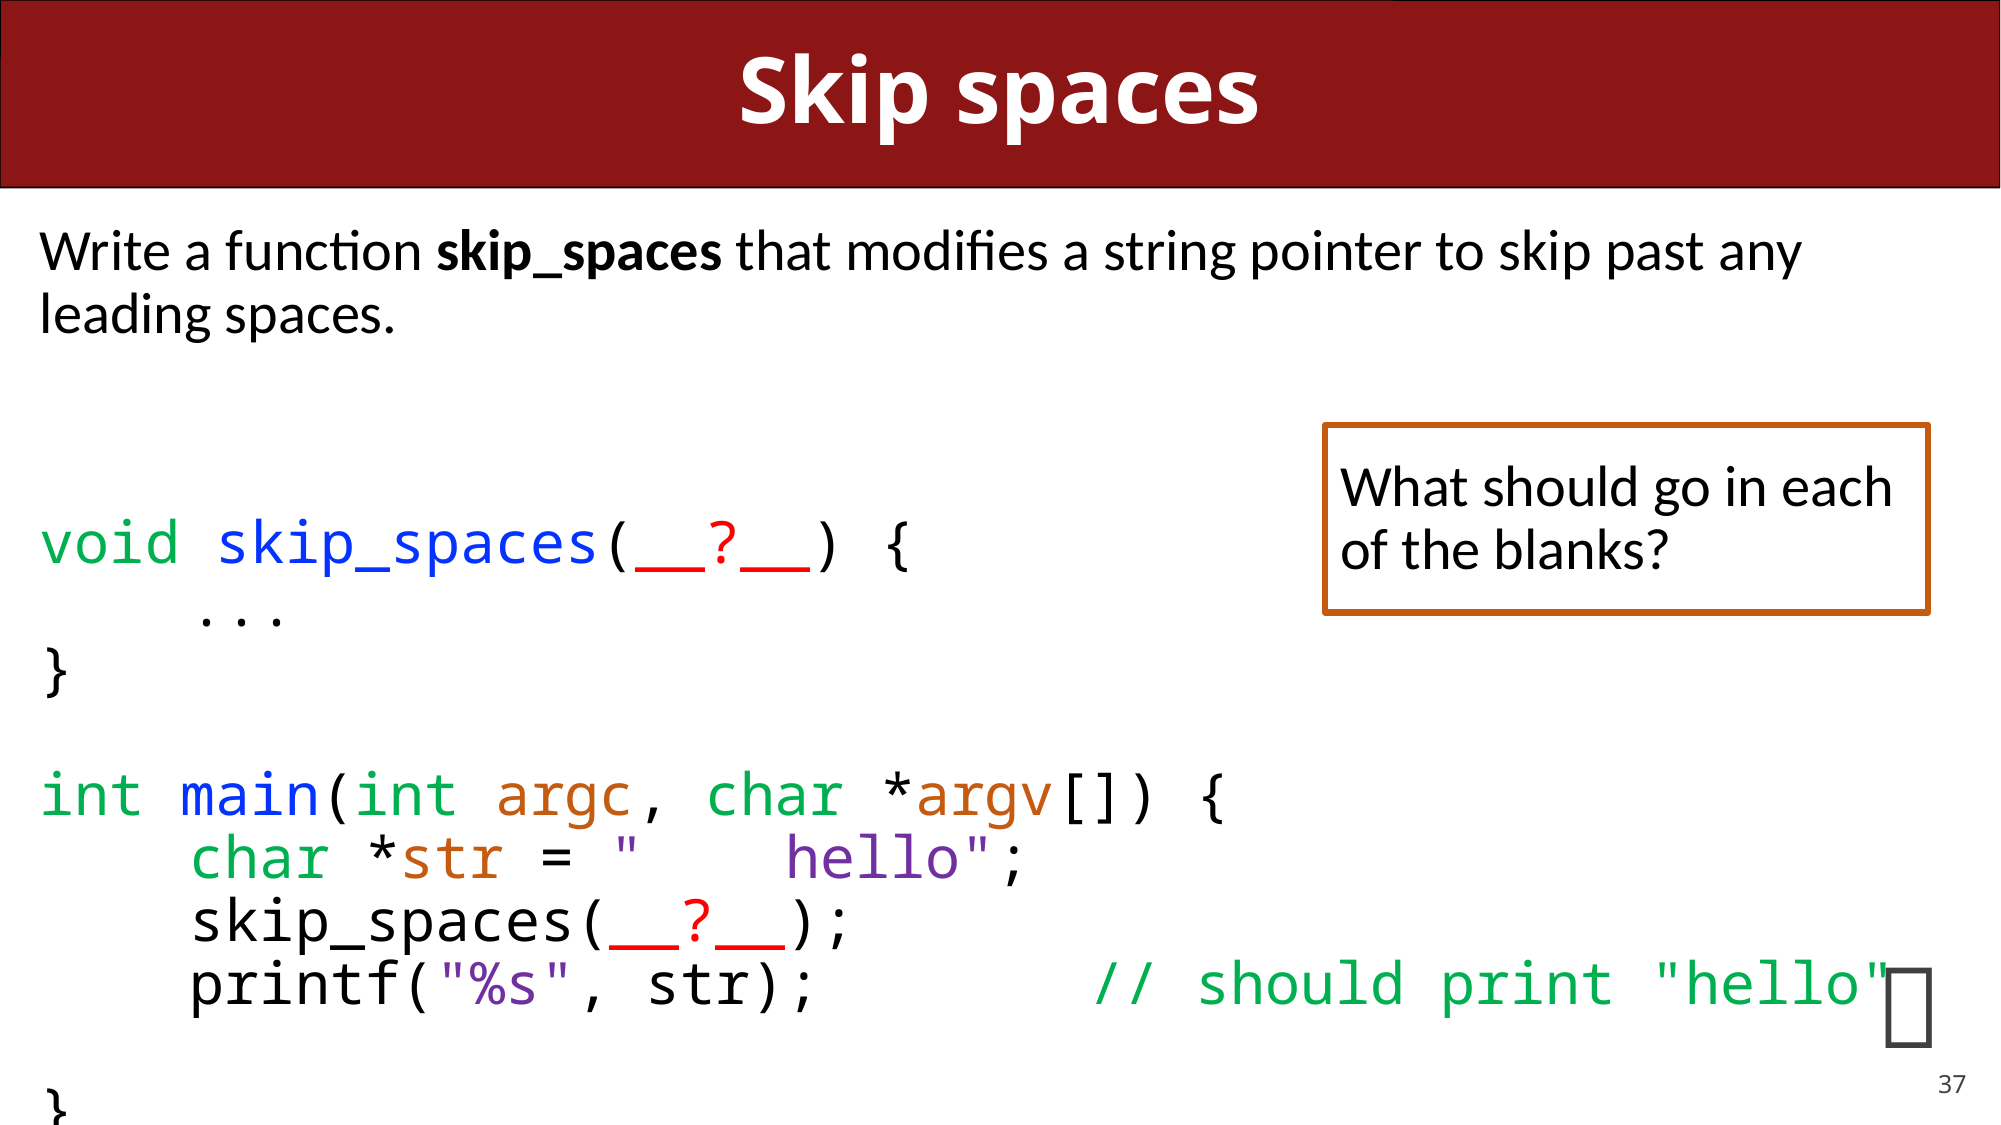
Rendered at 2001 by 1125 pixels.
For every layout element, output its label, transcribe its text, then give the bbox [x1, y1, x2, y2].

list Write a function skip_spaces that modifies a string pointer to skip past any leading spaces. void skip_spaces(__?__) { ... } int main(int argc, char *argv[]) { char *str = " hello"; skip_spaces(__?__); printf("%s", str); // should print "hello" } [24, 212, 1963, 1100]
title Skip spaces [75, 0, 1925, 188]
text_box 🤔 [1829, 928, 1958, 1078]
text_box What should go in each of the blanks? [1325, 425, 1929, 613]
